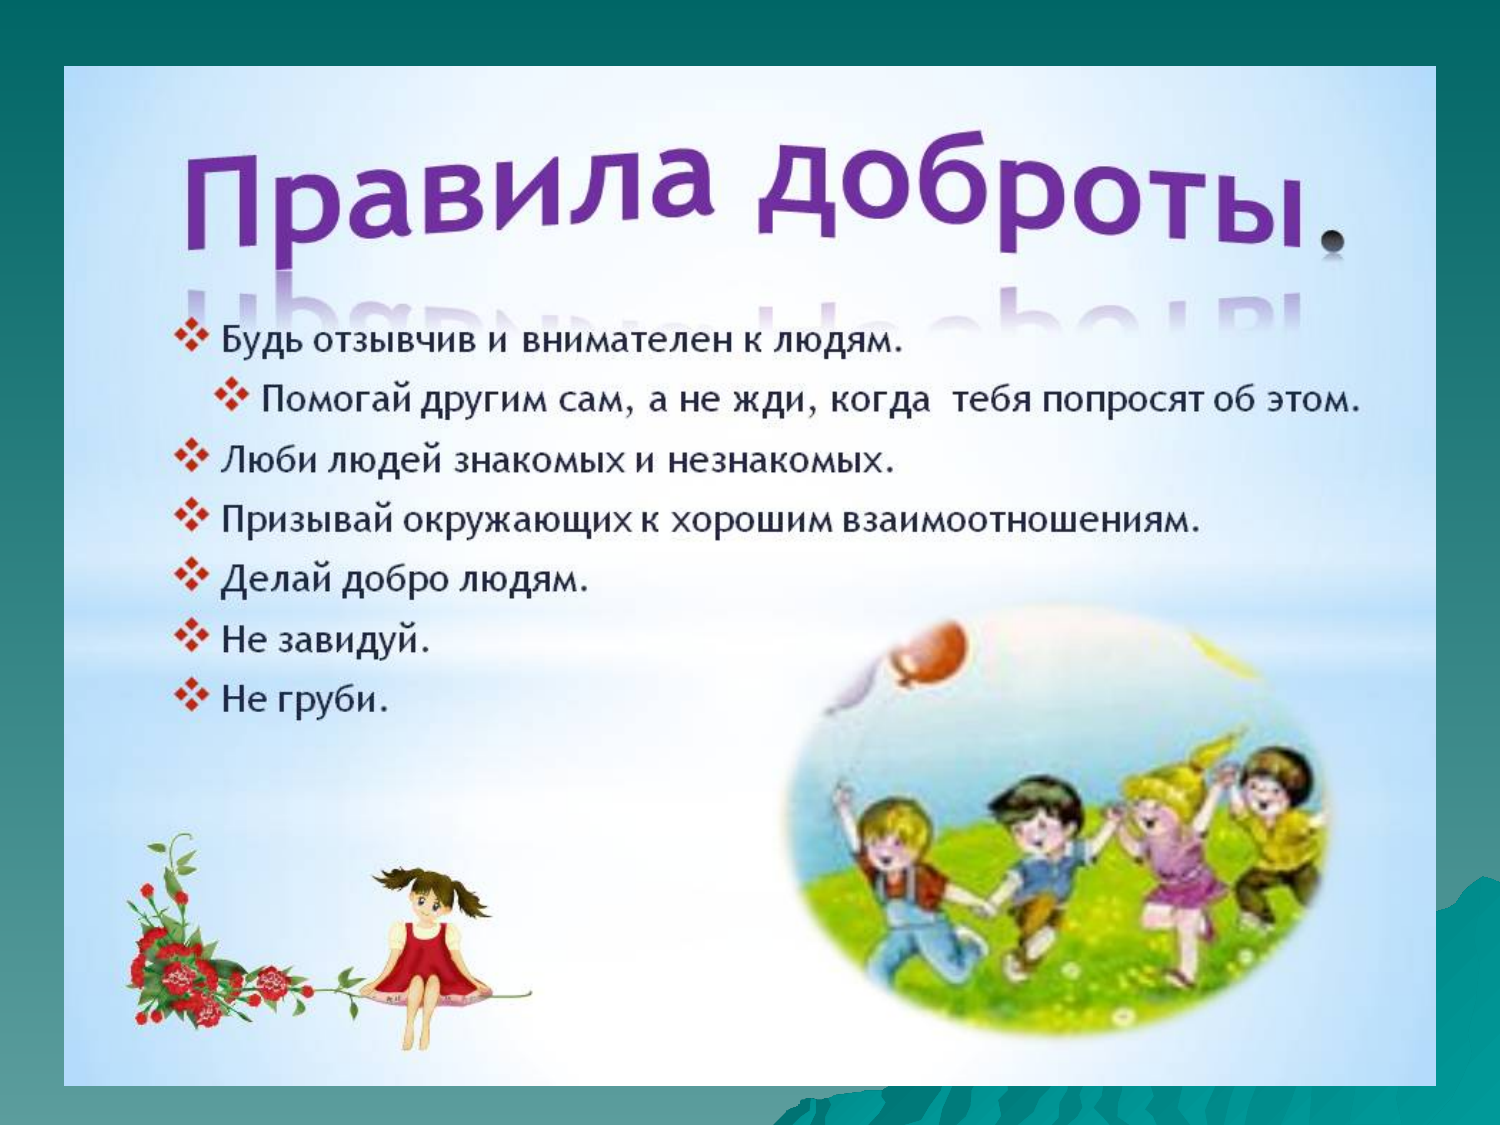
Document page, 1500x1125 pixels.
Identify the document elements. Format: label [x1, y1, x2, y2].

picture [64, 66, 1436, 1086]
